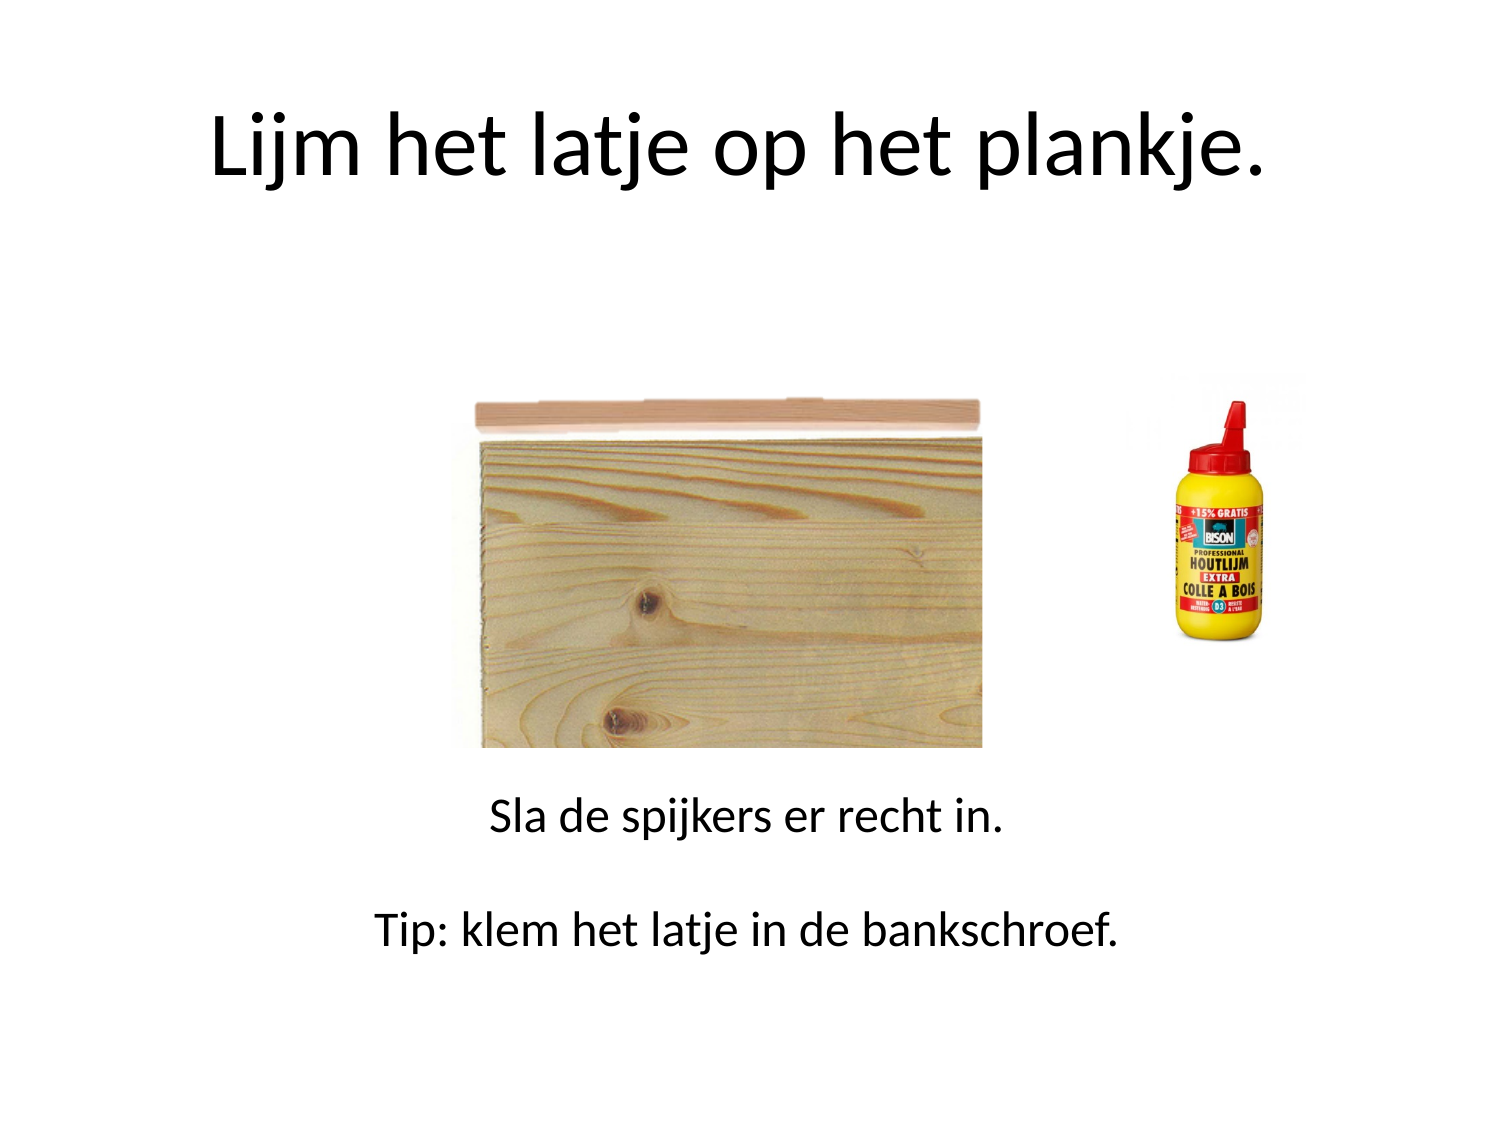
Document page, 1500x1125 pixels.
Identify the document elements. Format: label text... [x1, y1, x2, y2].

text_box Sla de spijkers er recht in. [474, 775, 1020, 850]
title Lijm het latje op het plankje. [75, 45, 1425, 233]
picture [451, 373, 1431, 748]
text_box Tip: klem het latje in de bankschroef. [359, 889, 1135, 965]
